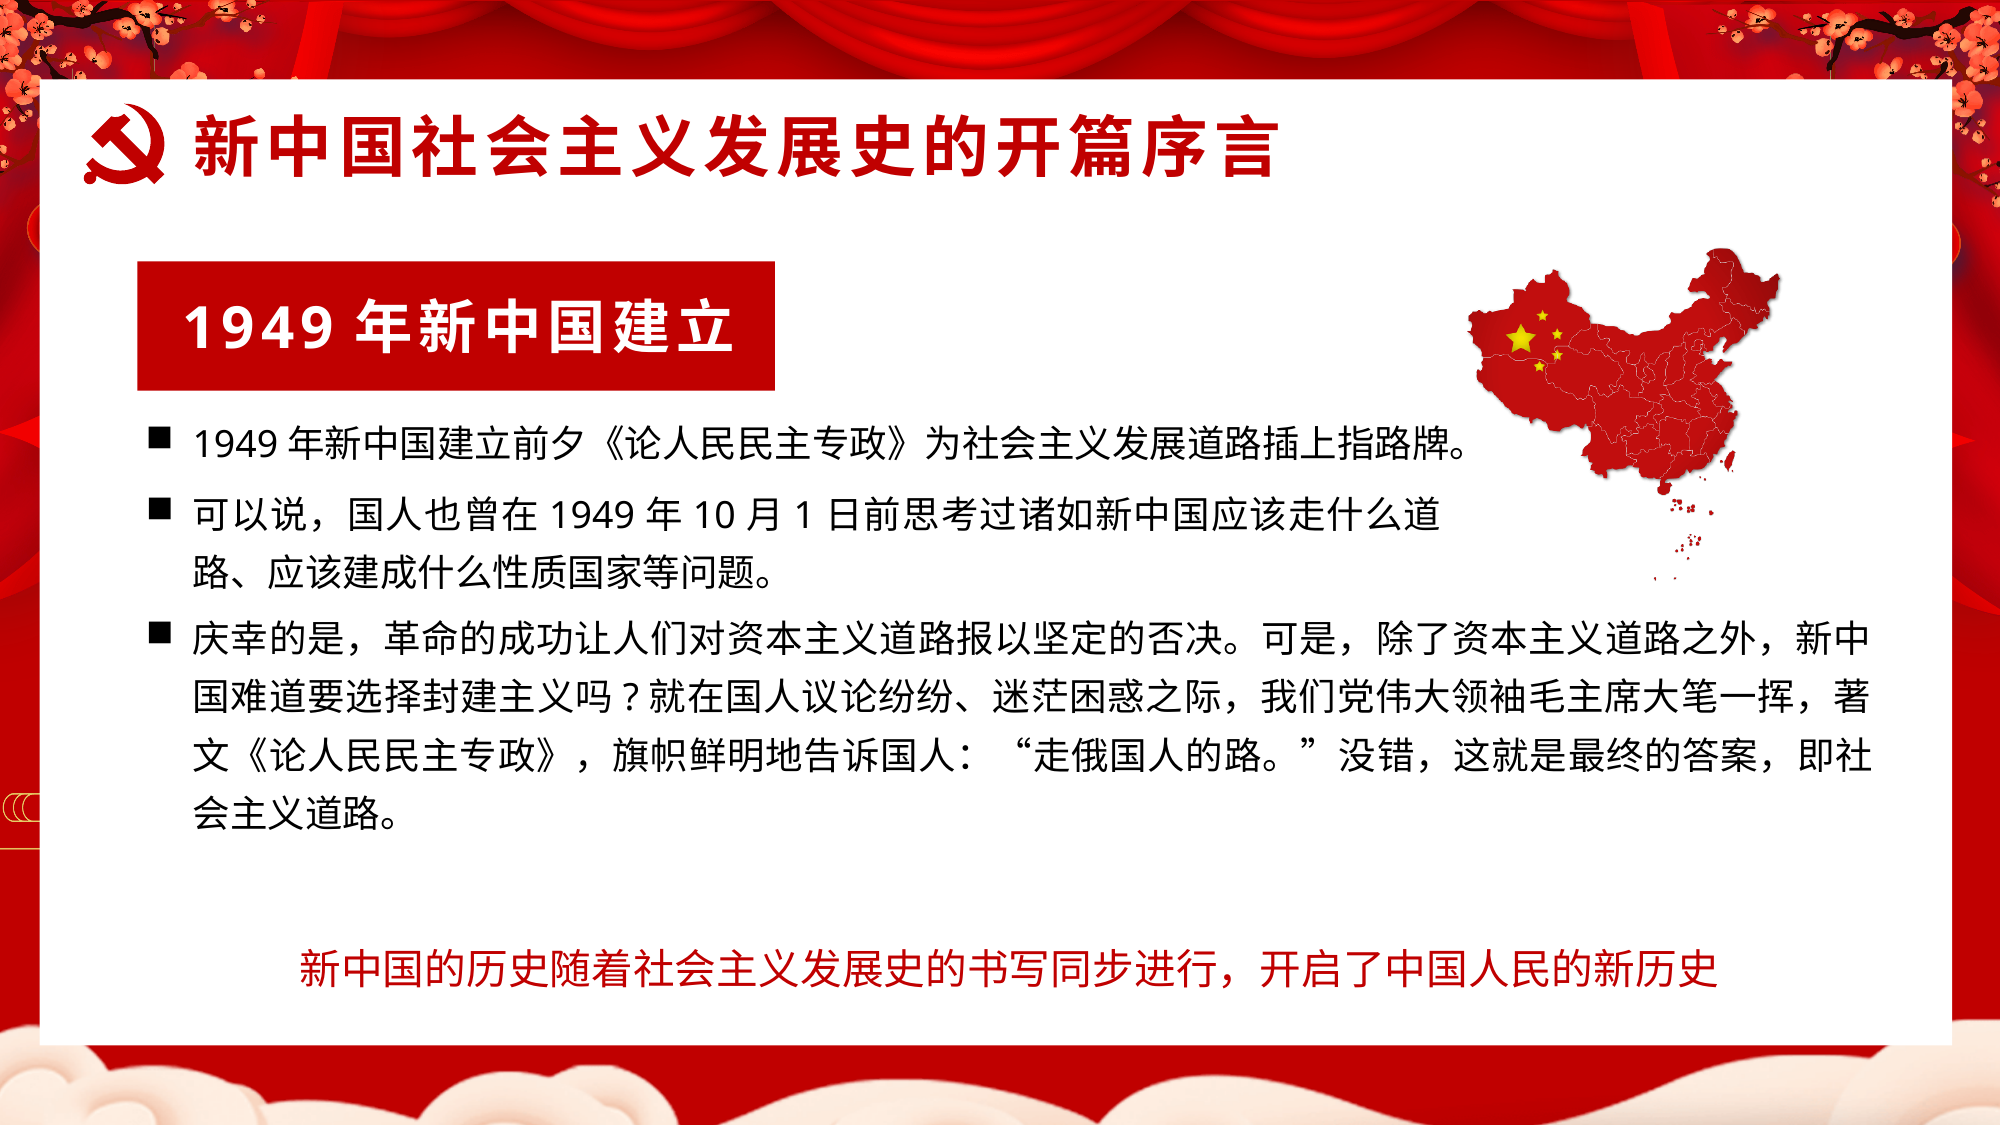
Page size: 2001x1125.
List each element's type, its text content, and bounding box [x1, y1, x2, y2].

picture [0, 0, 2000, 726]
text_box 新中国的历史随着社会主义发展史的书写同步进行，开启了中国人民的新历史 [216, 908, 1802, 1002]
text_box 1949年新中国建立前夕《论人民民主专政》为社会主义发展道路插上指路牌。 [130, 399, 1424, 469]
text_box 1949年新中国建立 [162, 280, 885, 371]
text_box 庆幸的是，革命的成功让人们对资本主义道路报以坚定的否决。可是，除了资本主义道路之外，新中国难道要选择封建主义吗?就在国人议论纷纷、迷茫困惑之际，我们党伟大领袖毛主席大笔一挥，著文《论人民民主专政》，旗帜鲜明地告诉国人：“走俄国人的路。”没错，这就是最终的答案，即社会主义道路。 [130, 594, 1888, 843]
text_box 可以说，国人也曾在1949年10月1日前思考过诸如新中国应该走什么道路、应该建成什么性质国家等问题。 [130, 469, 1424, 602]
picture [0, 743, 2000, 1125]
text_box [136, 260, 776, 392]
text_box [83, 97, 1369, 194]
picture [1424, 194, 1834, 604]
